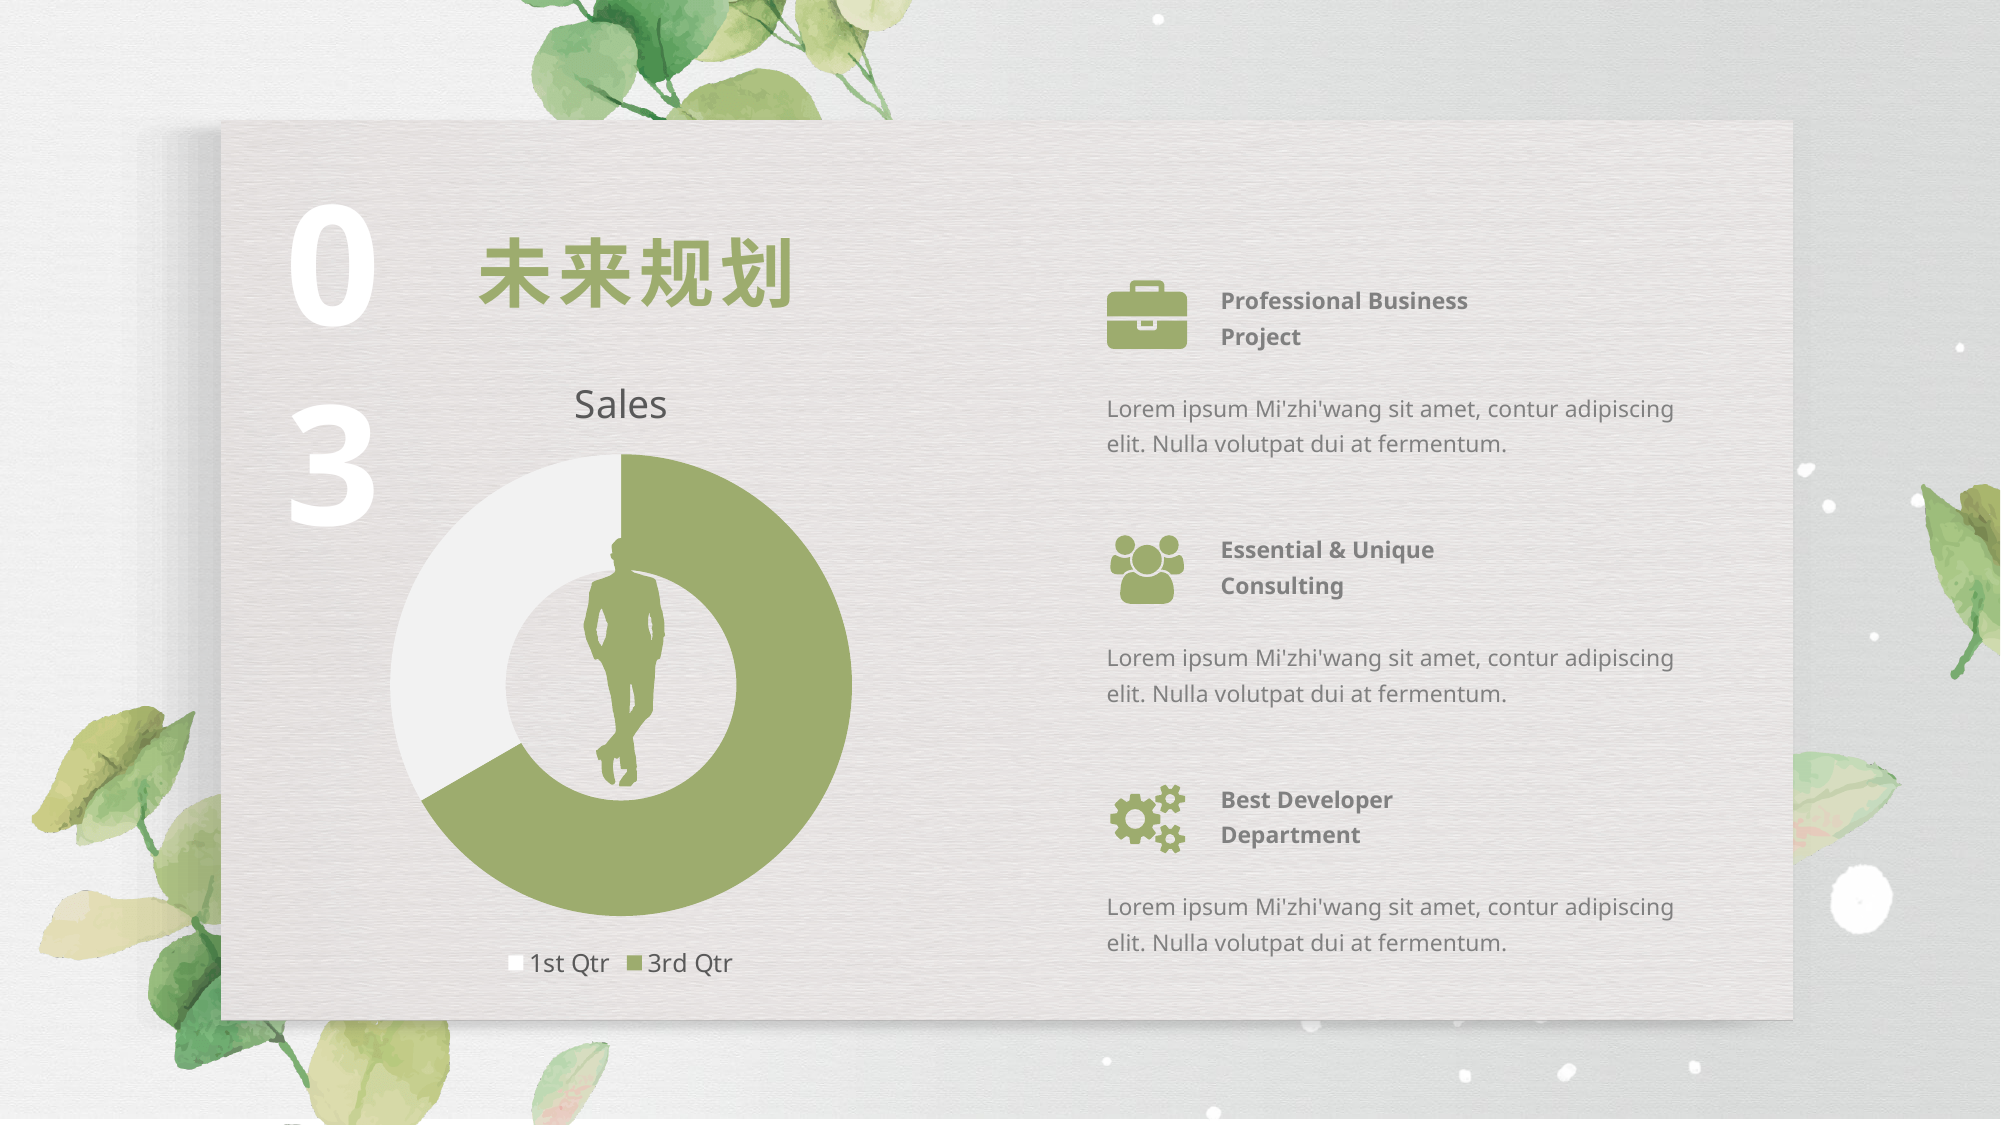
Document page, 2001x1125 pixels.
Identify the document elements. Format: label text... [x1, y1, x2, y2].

text_box Lorem ipsum Mi'zhi'wang sit amet, contur adipiscing elit. Nulla volutpat dui at fermentum. [1091, 378, 1730, 465]
text_box Essential & Unique Consulting [1205, 520, 1455, 607]
text_box Lorem ipsum Mi'zhi'wang sit amet, contur adipiscing elit. Nulla volutpat dui at fermentum. [1091, 877, 1730, 964]
text_box 03 [270, 151, 491, 344]
text_box [1109, 534, 1185, 605]
chart [270, 344, 972, 987]
text_box [1106, 319, 1189, 350]
text_box Professional Business Project [1205, 270, 1486, 357]
text_box [1109, 783, 1187, 855]
text_box Best Developer Department [1205, 769, 1413, 856]
text_box Lorem ipsum Mi'zhi'wang sit amet, contur adipiscing elit. Nulla volutpat dui at fermentum. [1091, 627, 1730, 714]
picture [0, 0, 2001, 1125]
text_box [1106, 279, 1189, 318]
text_box 未来规划 [462, 218, 812, 324]
